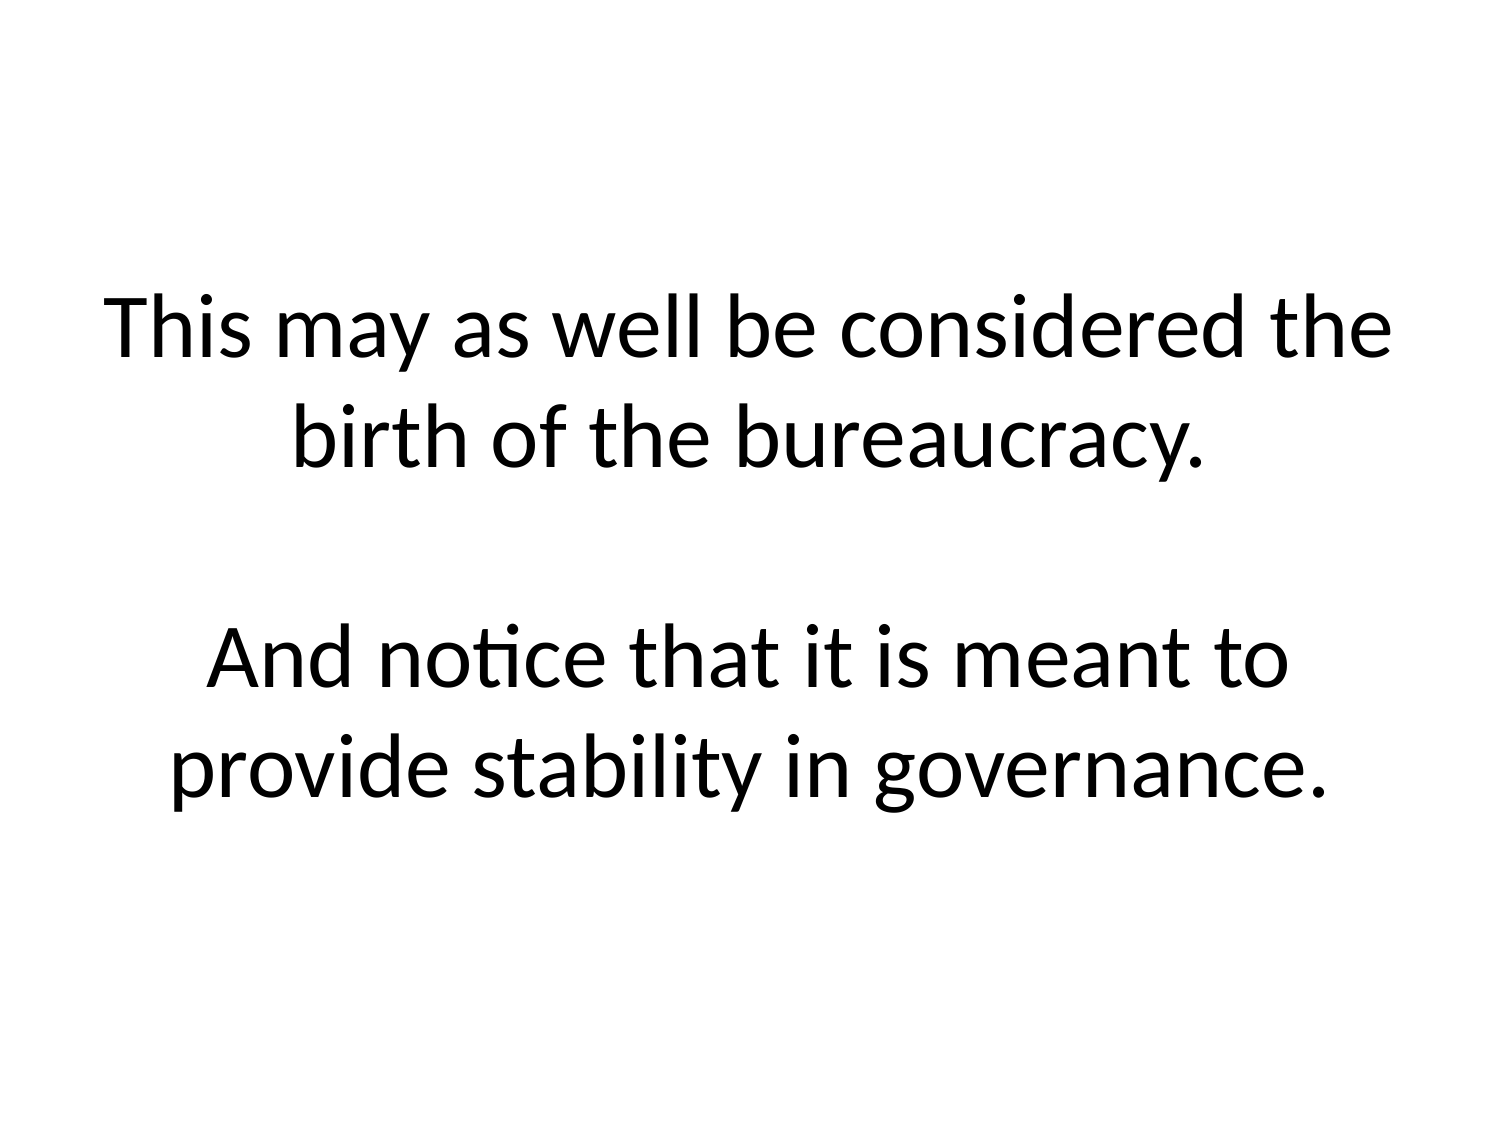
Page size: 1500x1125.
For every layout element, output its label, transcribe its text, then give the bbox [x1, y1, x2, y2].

title This may as well be considered the birth of the bureaucracy. And notice that it is meant to provide stability in governance. [74, 44, 1426, 1038]
